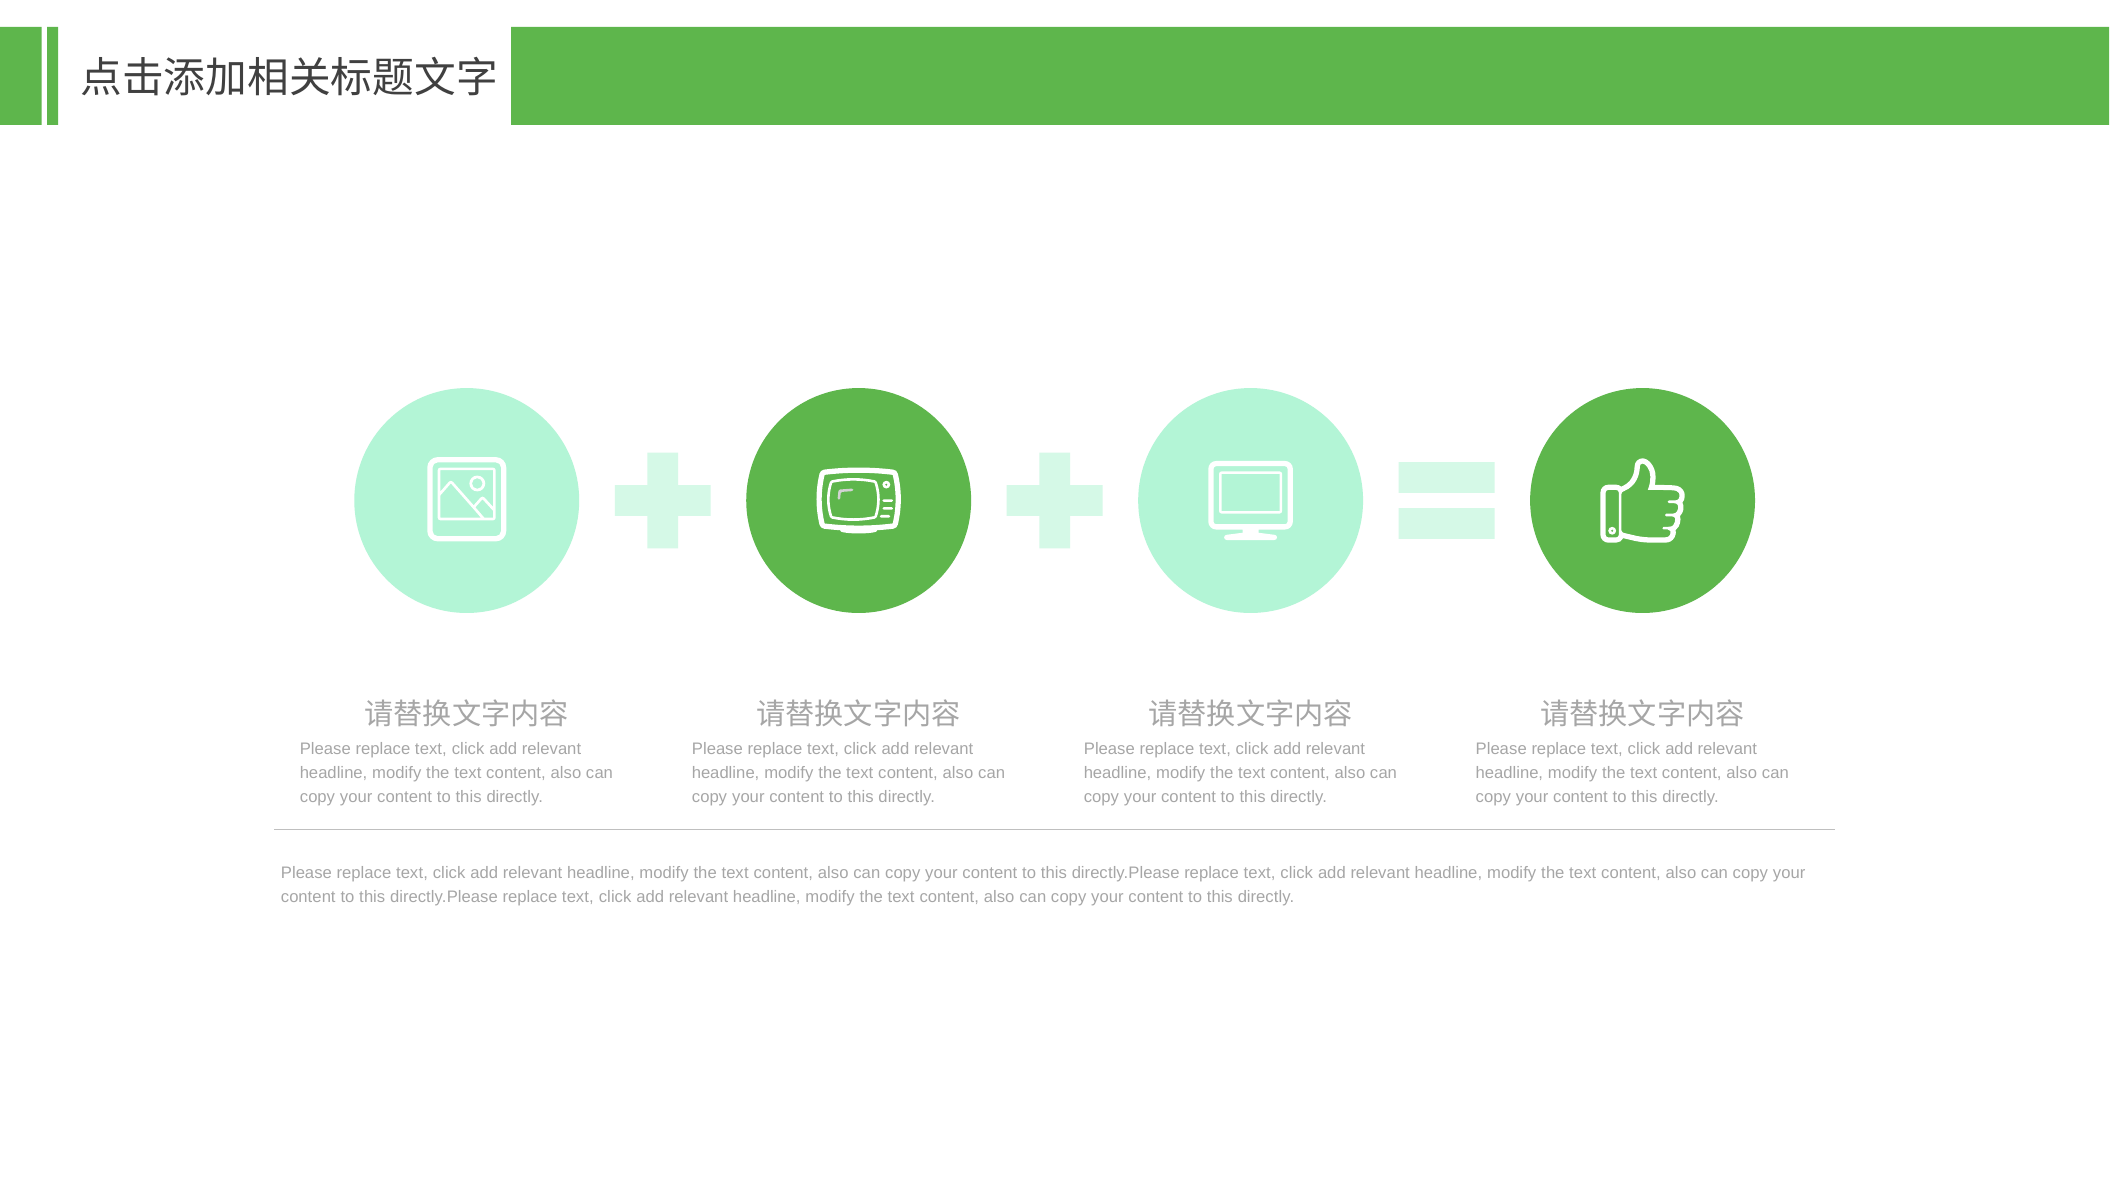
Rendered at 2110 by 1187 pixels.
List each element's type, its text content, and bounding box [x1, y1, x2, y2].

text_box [1083, 688, 1418, 805]
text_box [691, 688, 1026, 805]
text_box 点击添加相关标题文字 [65, 43, 513, 108]
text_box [299, 688, 634, 805]
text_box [1475, 688, 1810, 805]
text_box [354, 388, 1755, 613]
text_box Please replace text, click add relevant headline, modify the text content, also can copy your content to this directly.Please replace text, click add relevant headline, modify the text content, also can copy your content to this directly.Please replace text, click add relevant headline, modify the text content, also can copy your content to this directly. [280, 858, 1829, 907]
